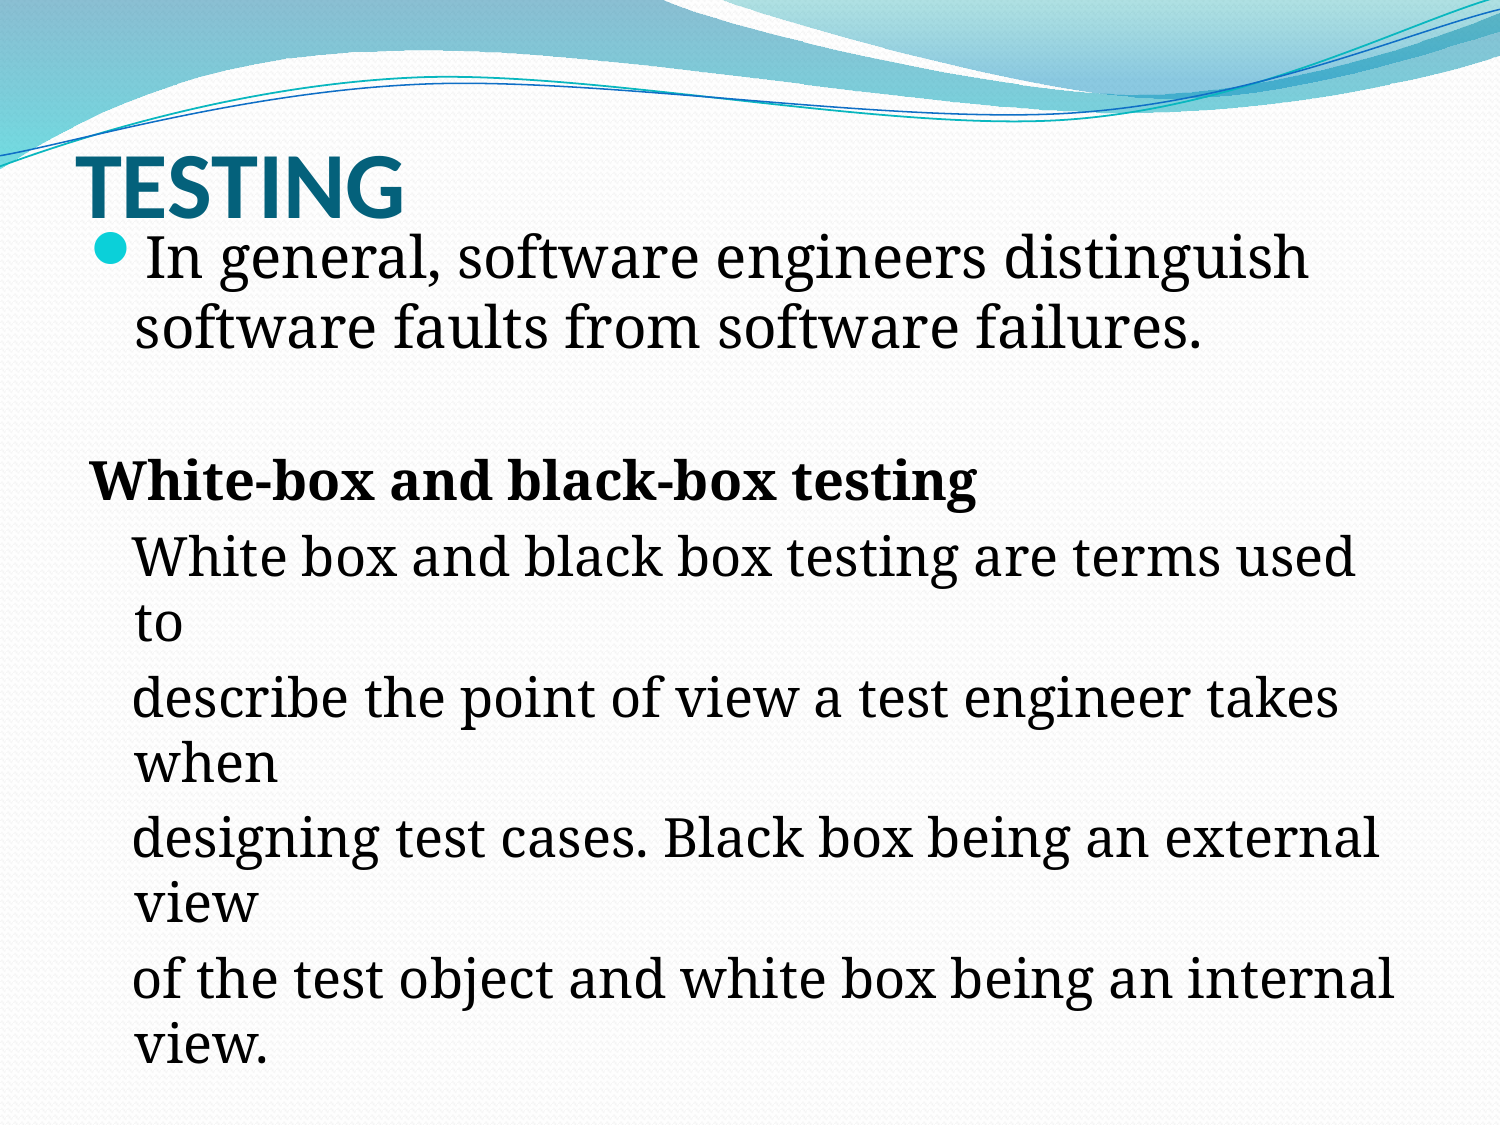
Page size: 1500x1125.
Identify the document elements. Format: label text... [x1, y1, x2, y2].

list In general, software engineers distinguish software faults from software failures. White-box and black-box testing White box and black box testing are terms used to describe the point of view a test engineer takes when designing test cases. Black box being an external view of the test object and white box being an internal view. [75, 212, 1425, 1038]
title TESTING [75, 115, 1425, 212]
